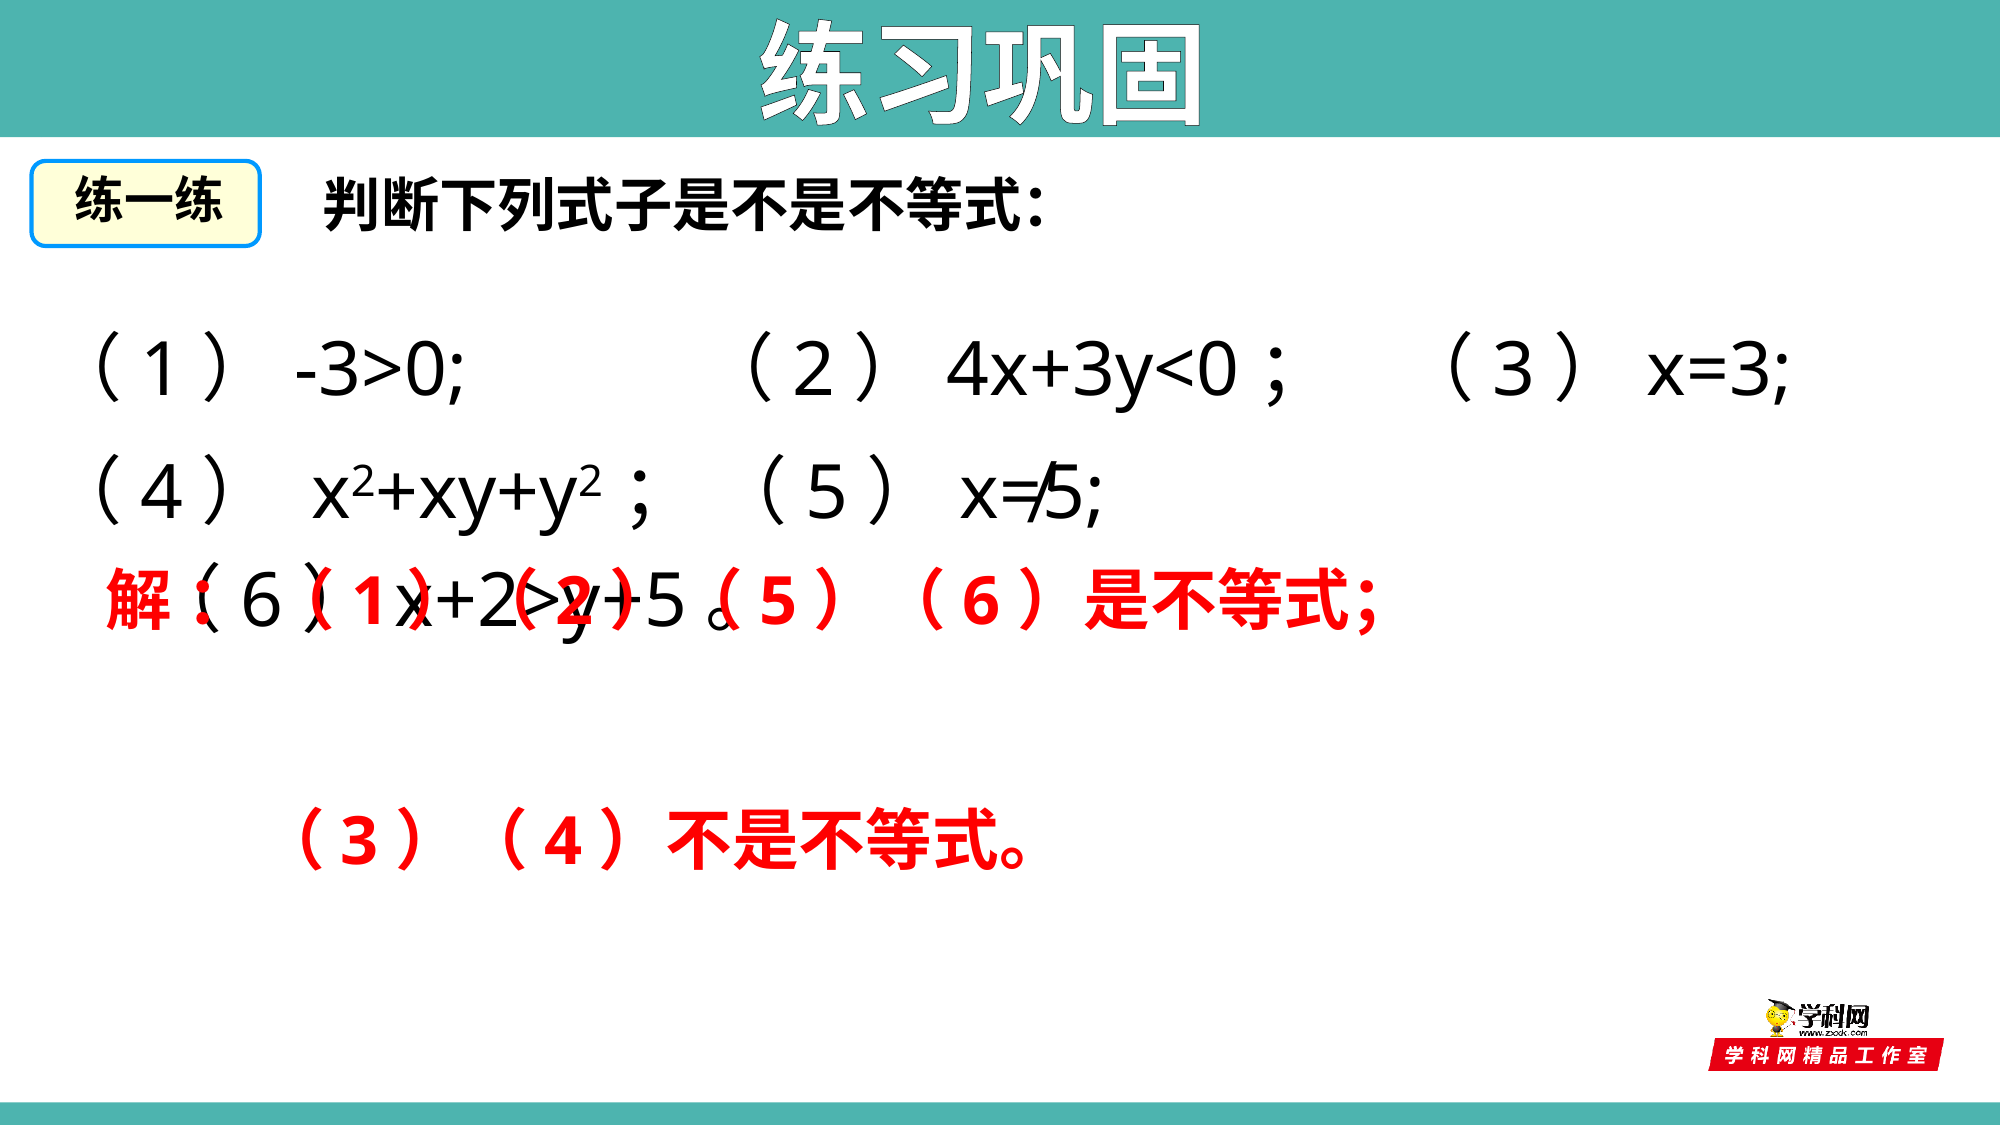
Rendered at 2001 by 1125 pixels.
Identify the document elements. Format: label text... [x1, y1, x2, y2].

picture [1708, 1038, 1944, 1071]
text_box 练习巩固 [742, 0, 1223, 146]
list （1）-3>0; （2）4x+3y<0； （3）x=3; （4） x2+xy+y2； （5）x≠5; （6）x+2>y+5。 [36, 297, 1981, 605]
text_box 解 ： （1）（2）（5）（6）是不等式； （3）（4）不是不等式。 [90, 603, 1414, 792]
title 判断下列式子是不是不等式： [311, 109, 1225, 297]
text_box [31, 160, 263, 247]
picture [1766, 999, 1869, 1037]
